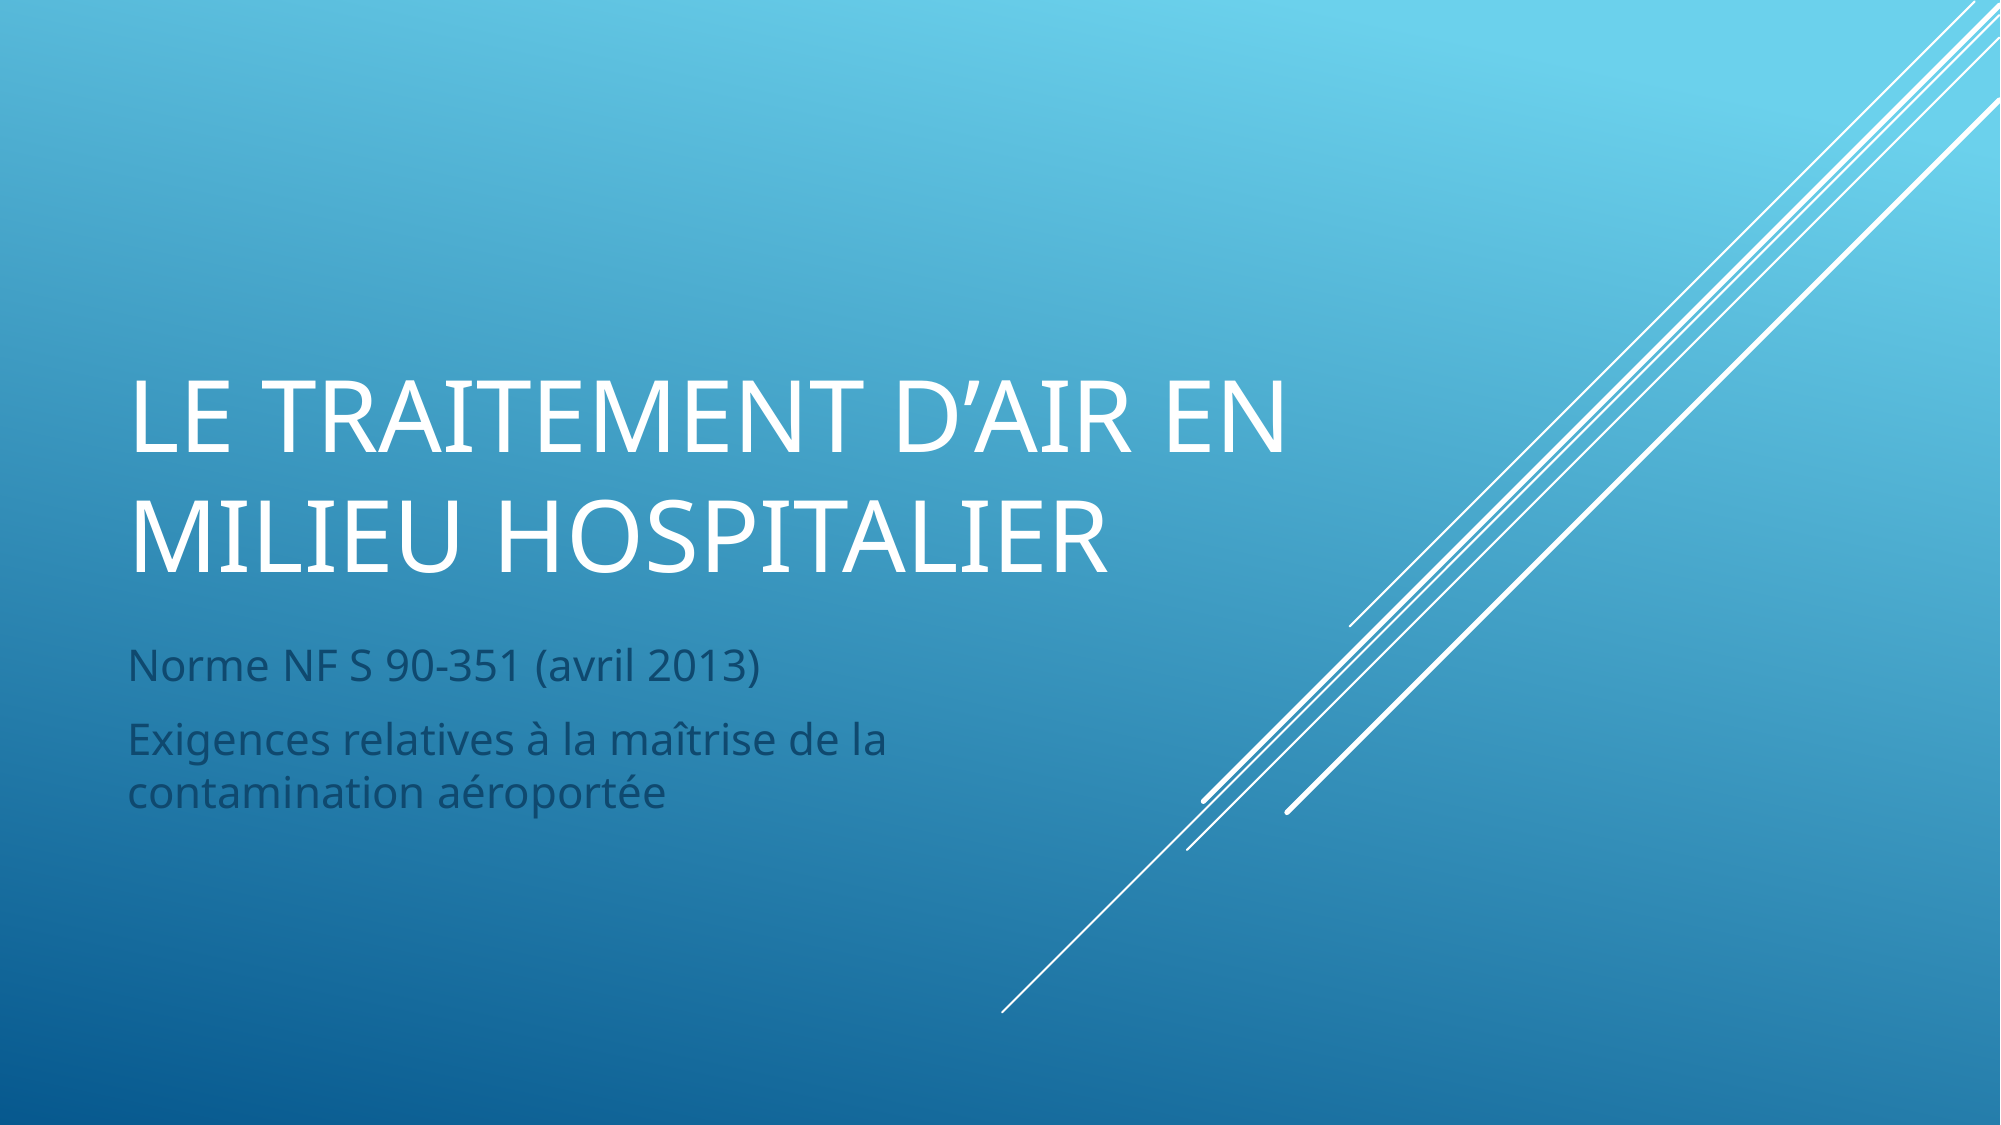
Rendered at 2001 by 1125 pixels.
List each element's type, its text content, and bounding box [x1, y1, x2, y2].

title Le traitement d’air en milieu hospitalier [112, 112, 1425, 600]
subtitle Norme NF S 90-351 (avril 2013) Exigences relatives à la maîtrise de la contamination aéroportée [112, 630, 1163, 950]
